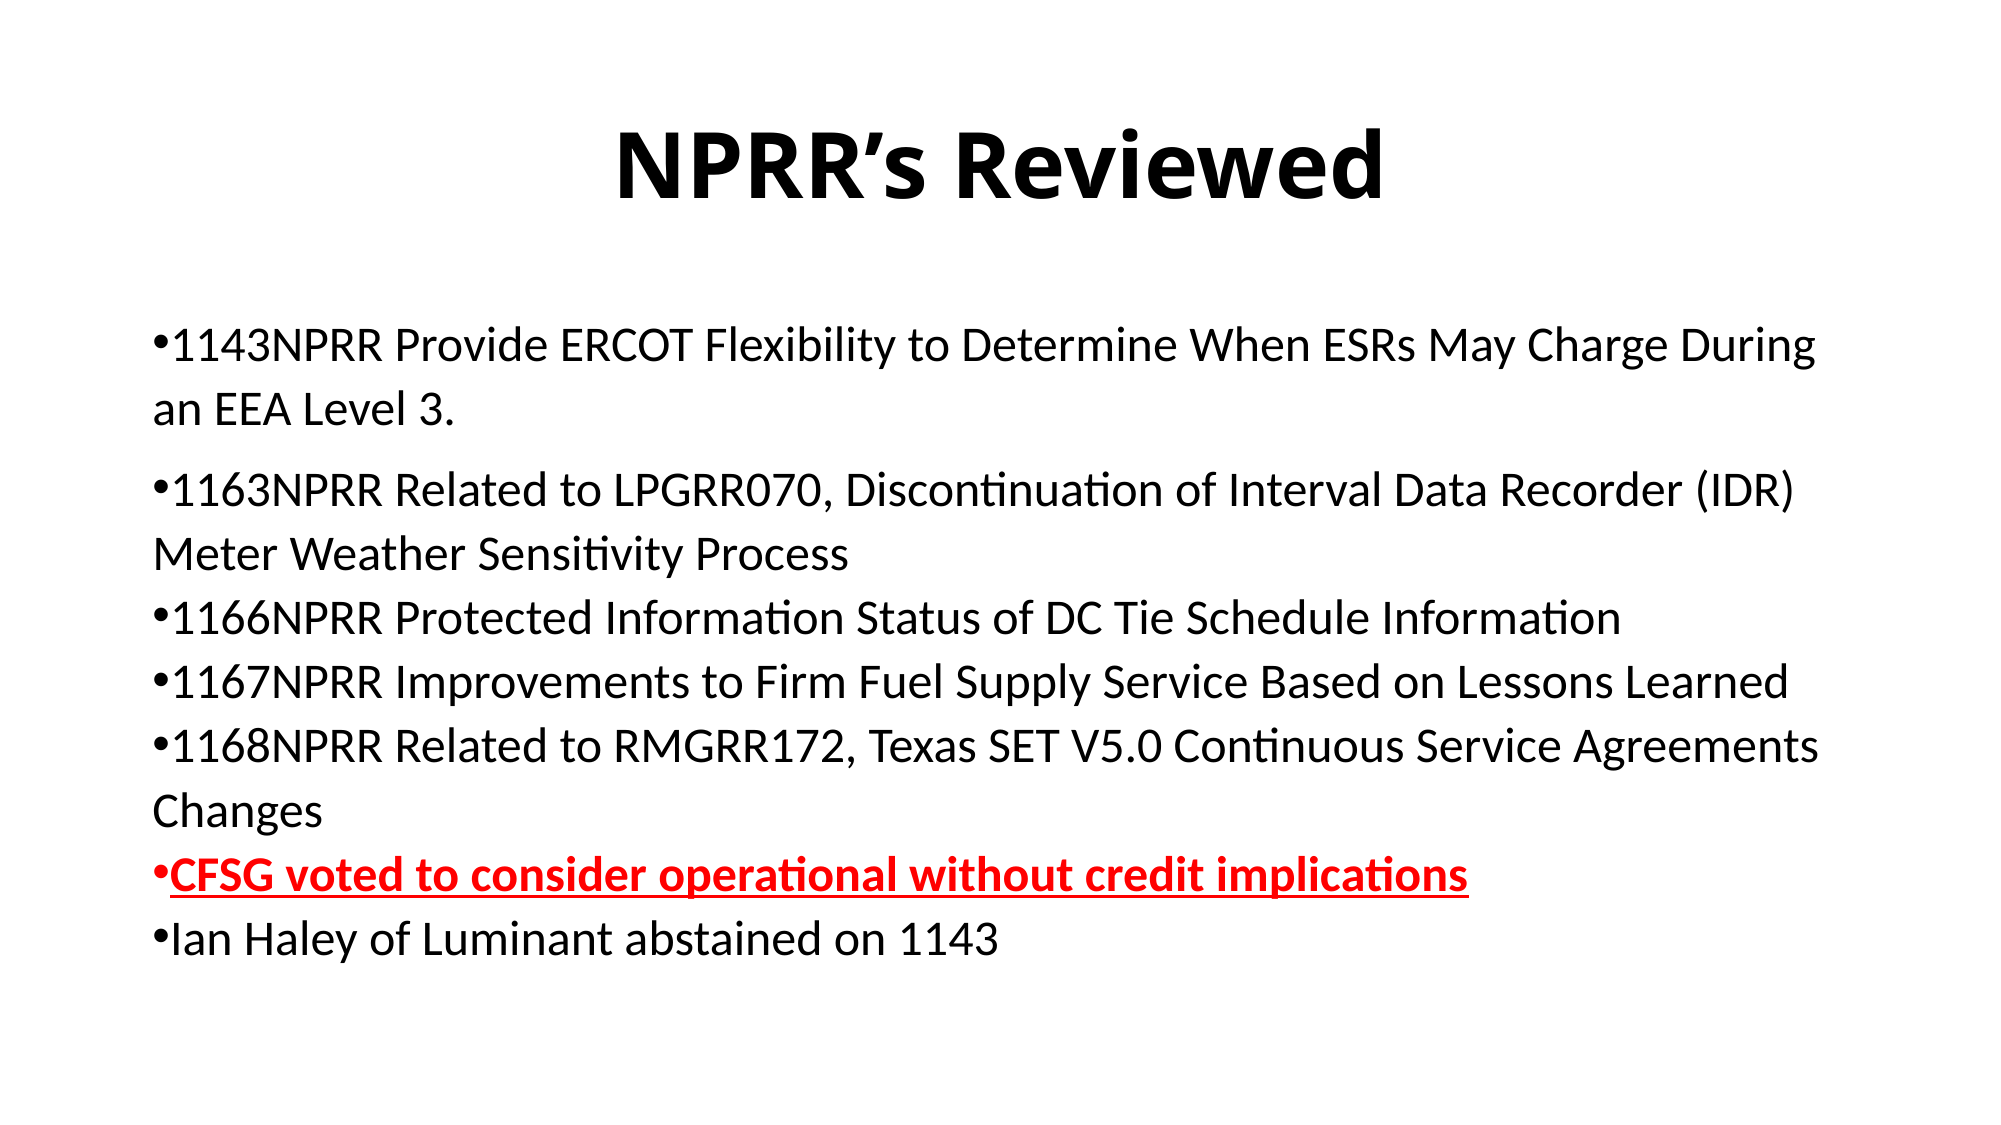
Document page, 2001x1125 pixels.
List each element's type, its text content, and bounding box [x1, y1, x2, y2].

title NPRR’s Reviewed [137, 59, 1863, 278]
list 1143NPRR Provide ERCOT Flexibility to Determine When ESRs May Charge During an EEA Level 3. 1163NPRR Related to LPGRR070, Discontinuation of Interval Data Recorder (IDR) Meter Weather Sensitivity Process 1166NPRR Protected Information Status of DC Tie Schedule Information 1167NPRR Improvements to Firm Fuel Supply Service Based on Lessons Learned 1168NPRR Related to RMGRR172, Texas SET V5.0 Continuous Service Agreements Changes CFSG voted to consider operational without credit implications Ian Haley of Luminant abstained on 1143 [137, 299, 1863, 1014]
